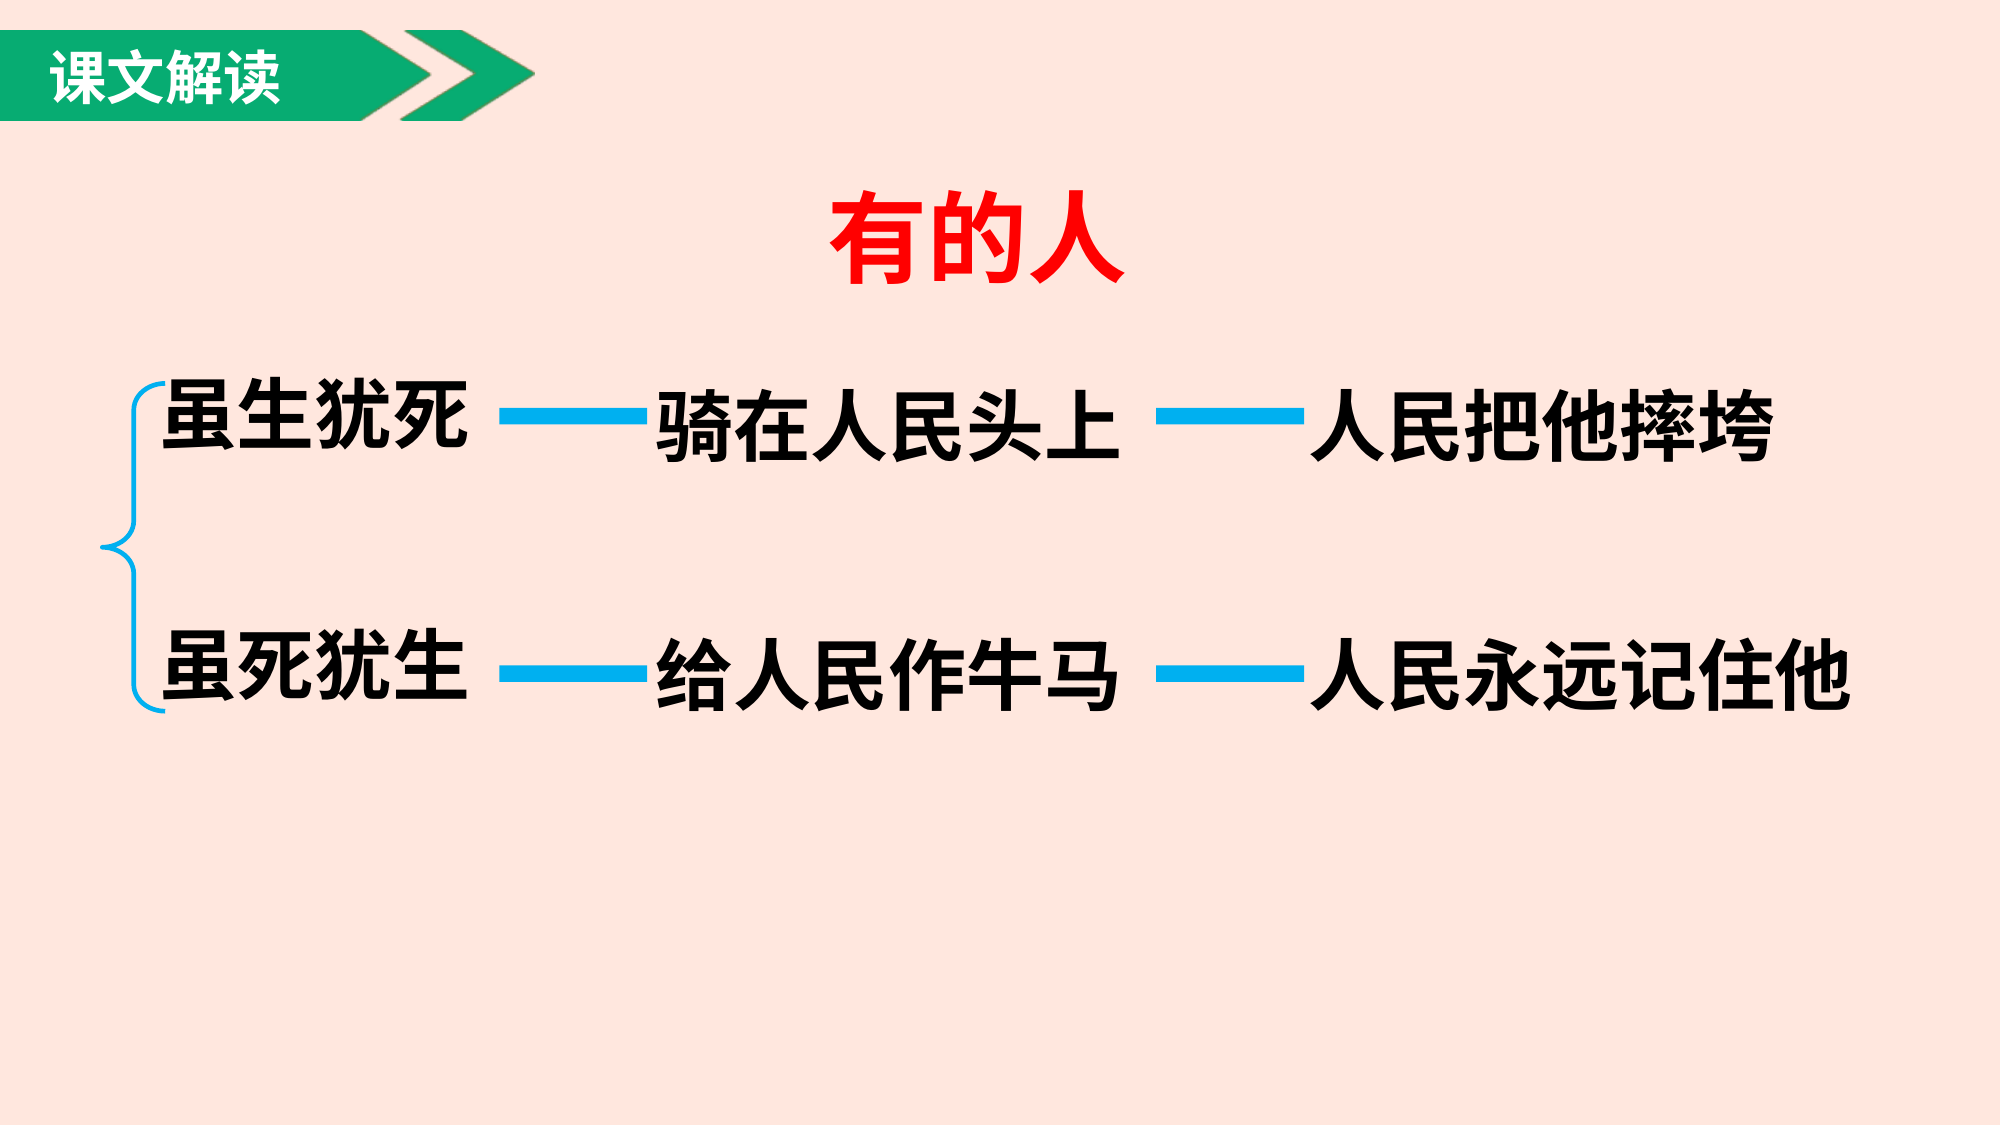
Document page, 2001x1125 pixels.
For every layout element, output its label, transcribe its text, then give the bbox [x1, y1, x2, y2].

picture [0, 30, 535, 121]
text_box [499, 407, 640, 425]
text_box 骑在人民头上 [640, 360, 1293, 479]
text_box 人民把他摔垮 [1293, 360, 1947, 479]
text_box 有的人 [812, 168, 1143, 303]
text_box 课文解读 [33, 33, 325, 119]
text_box 虽生犹死 [144, 357, 486, 466]
text_box 给人民作牛马 [640, 609, 1293, 727]
text_box [102, 383, 166, 705]
text_box 人民永远记住他 [1293, 609, 1947, 727]
text_box [1156, 665, 1293, 682]
text_box [499, 665, 640, 682]
text_box 虽死犹生 [144, 609, 486, 718]
text_box [1156, 407, 1293, 425]
